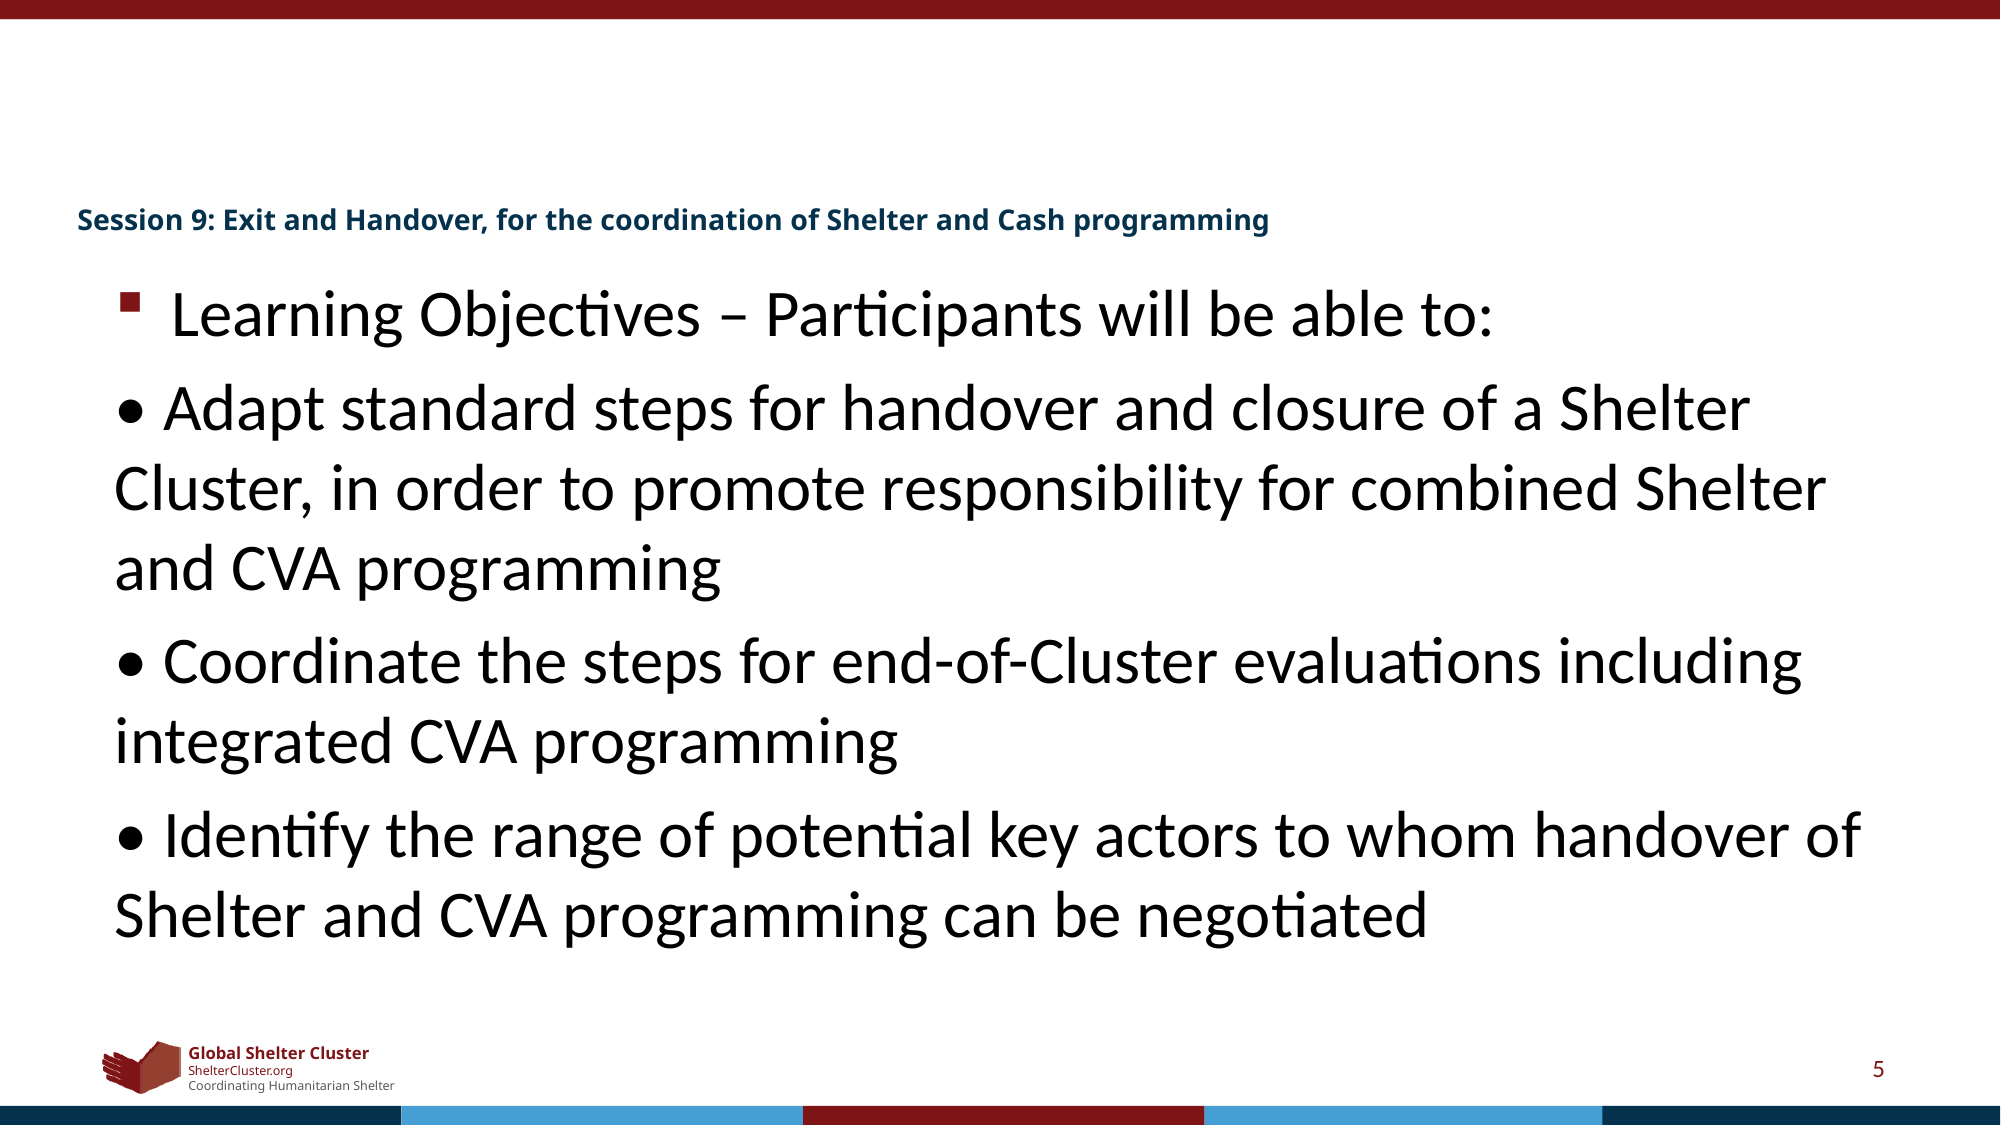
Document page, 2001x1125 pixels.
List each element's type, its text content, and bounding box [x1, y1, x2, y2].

list Learning Objectives – Participants will be able to: • Adapt standard steps for handover and closure of a Shelter Cluster, in order to promote responsibility for combined Shelter and CVA programming • Coordinate the steps for end-of-Cluster evaluations including integrated CVA programming • Identify the range of potential key actors to whom handover of Shelter and CVA programming can be negotiated [99, 262, 1900, 1005]
title Session 9: Exit and Handover, for the coordination of Shelter and Cash programming [62, 193, 2000, 382]
slide_number 5 [1433, 1037, 1900, 1098]
picture [102, 1041, 181, 1094]
